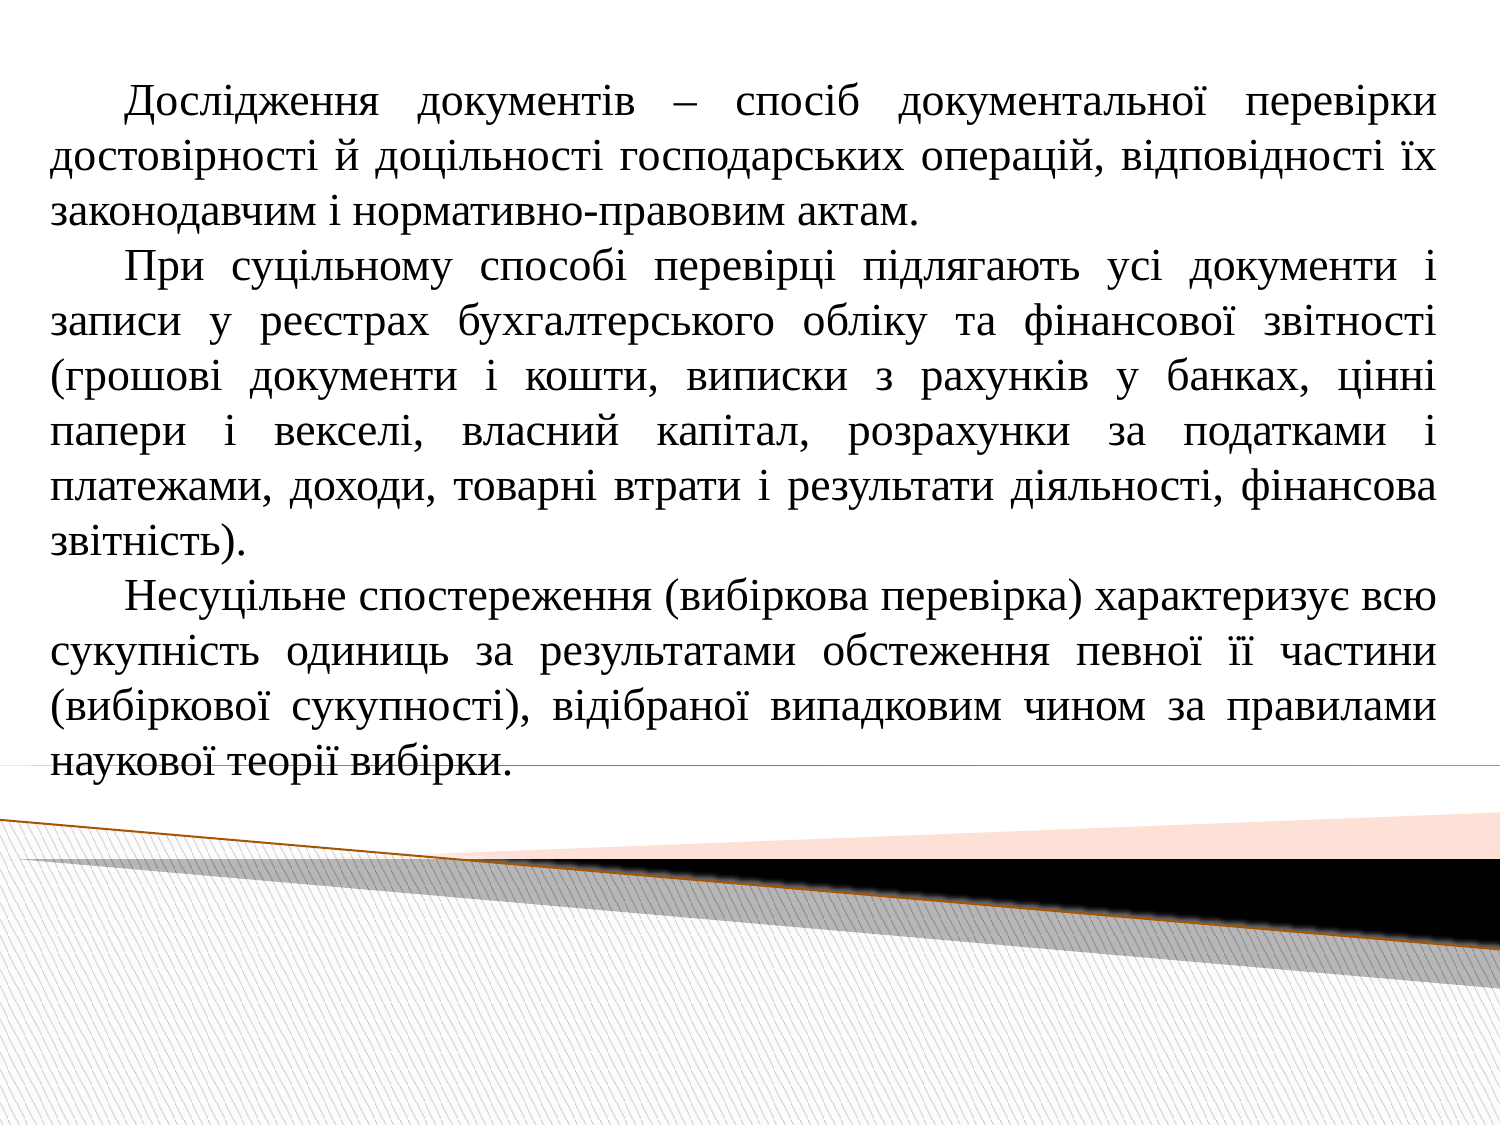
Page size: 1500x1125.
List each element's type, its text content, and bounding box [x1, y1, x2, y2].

text_box Дослідження документів – спосіб документальної перевірки достовірності й доцільності господарських операцій, відповідності їх законодавчим і нормативно-правовим актам. При суцільному способі перевірці підлягають усі документи і записи у реєстрах бухгалтерського обліку та фінансової звітності (грошові документи і кошти, виписки з рахунків у банках, цінні папери і векселі, власний капітал, розрахунки за податками і платежами, доходи, товарні втрати і результати діяльності, фінансова звітність). Несуцільне спостереження (вибіркова перевірка) характеризує всю сукупність одиниць за результатами обстеження певної її частини (вибіркової сукупності), відібраної випадковим чином за правилами наукової теорії вибірки. [35, 62, 1454, 792]
